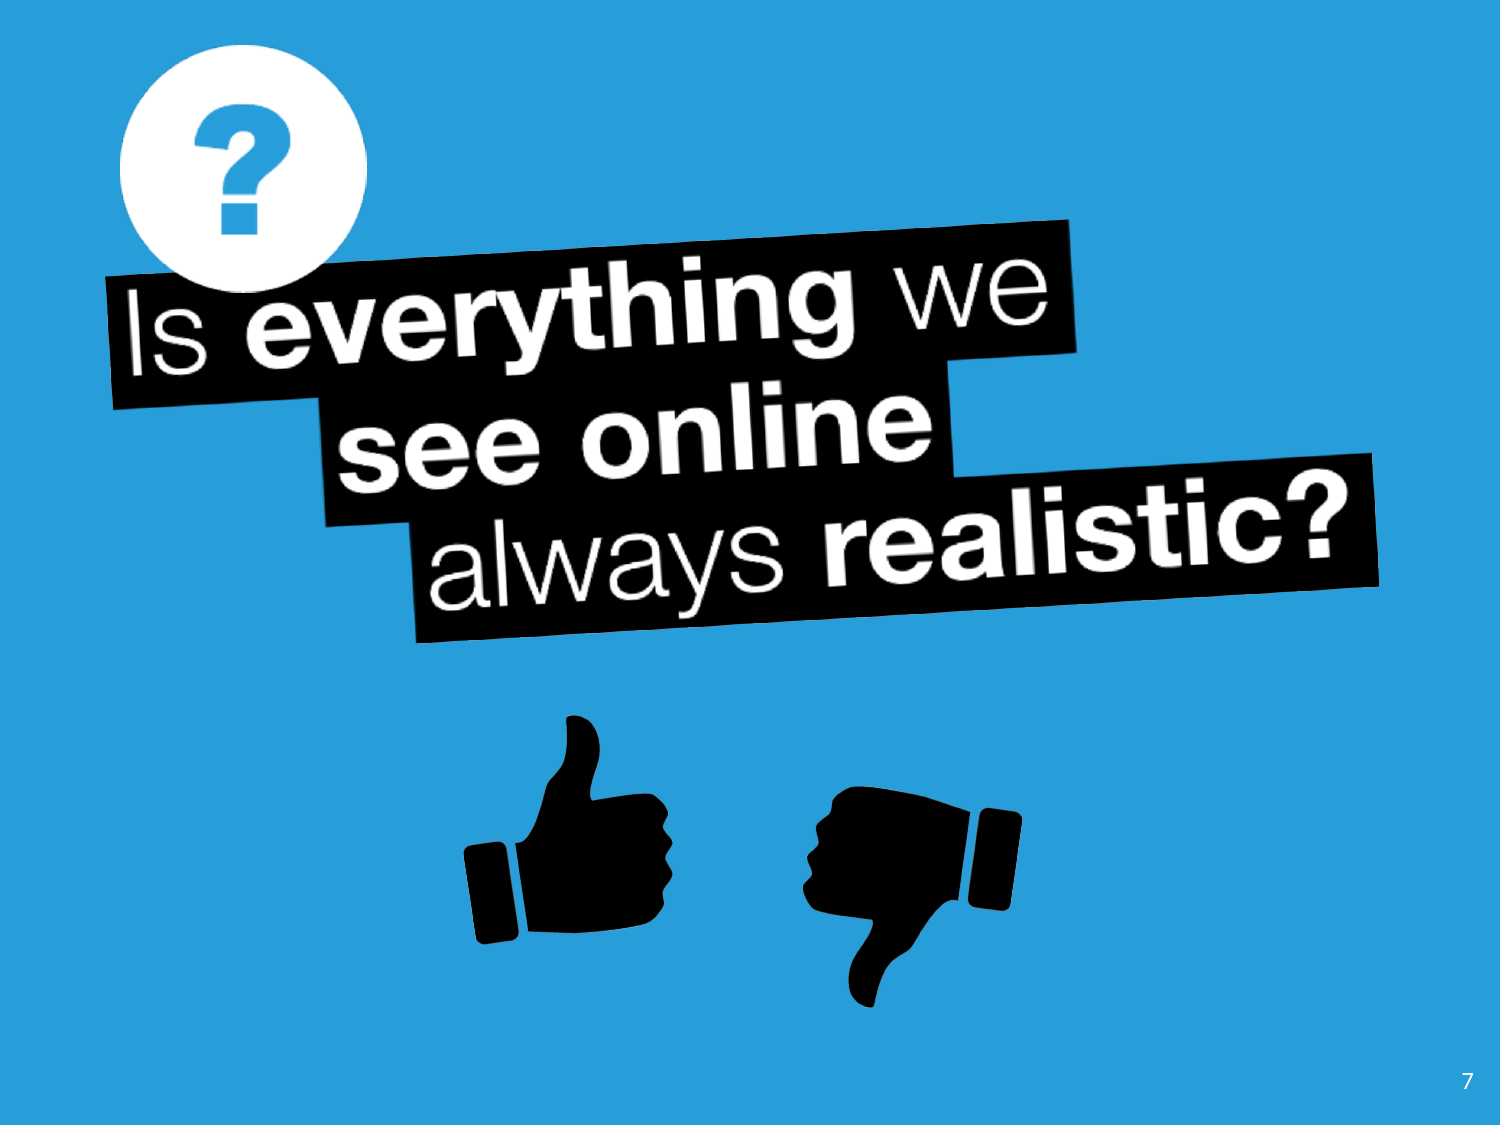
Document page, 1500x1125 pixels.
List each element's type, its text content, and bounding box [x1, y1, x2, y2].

slide_number 7 [1151, 1050, 1489, 1110]
picture [446, 704, 684, 949]
picture [788, 780, 1023, 1025]
picture [106, 45, 1379, 660]
